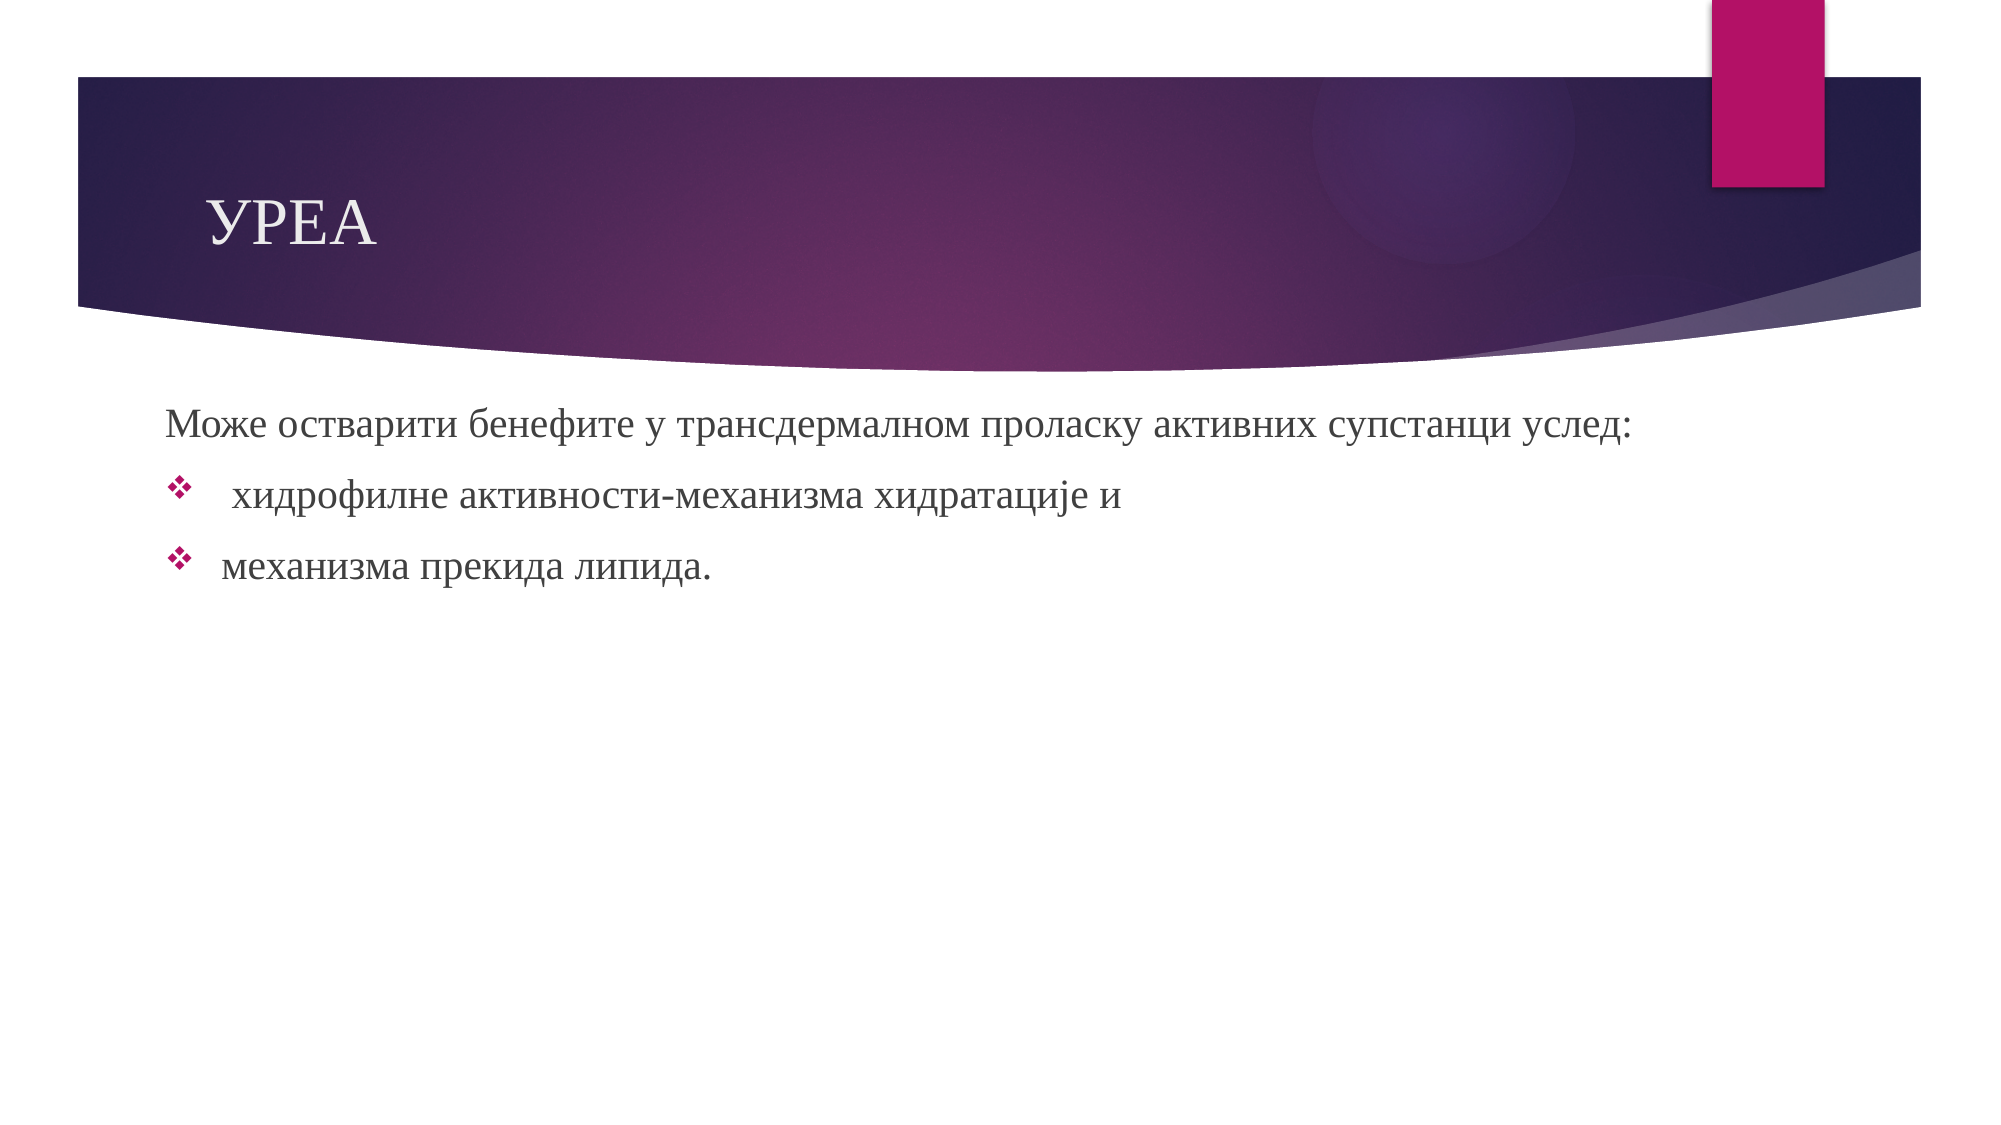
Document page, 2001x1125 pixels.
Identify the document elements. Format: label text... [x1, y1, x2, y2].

list Може остварити бенефите у трансдермалном проласку активних супстанци услед: хидрофилне активности-механизма хидратације и механизма прекида липида. [149, 388, 1850, 950]
title УРЕА [189, 159, 1627, 276]
